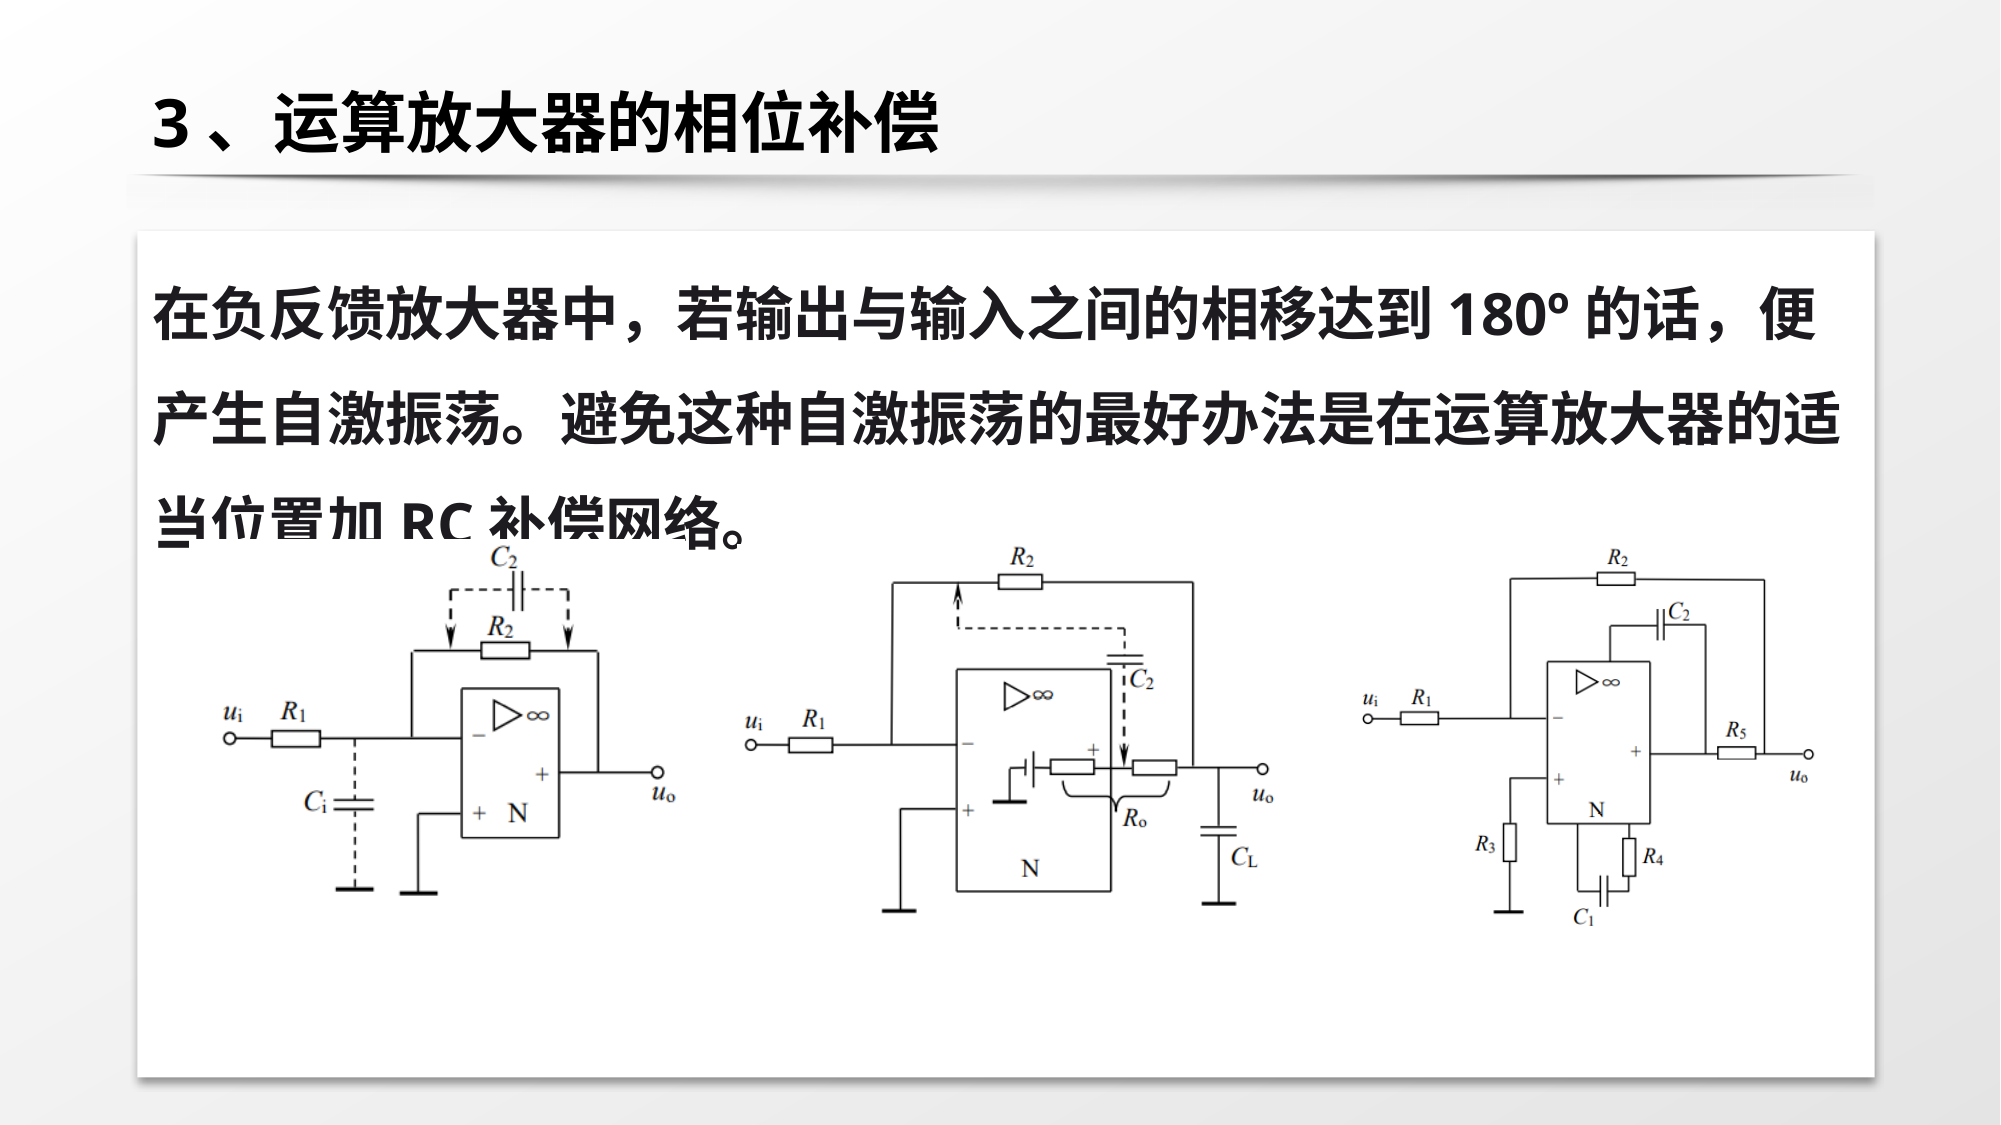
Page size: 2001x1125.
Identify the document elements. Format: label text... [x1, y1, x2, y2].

list 在负反馈放大器中，若输出与输入之间的相移达到180º的话，便产生自激振荡。避免这种自激振荡的最好办法是在运算放大器的适当位置加RC补偿网络。 [137, 234, 1863, 1052]
picture [189, 539, 685, 904]
picture [127, 175, 1874, 211]
picture [1339, 539, 1833, 929]
picture [736, 544, 1279, 929]
title 3、运算放大器的相位补偿 [137, 77, 1875, 175]
